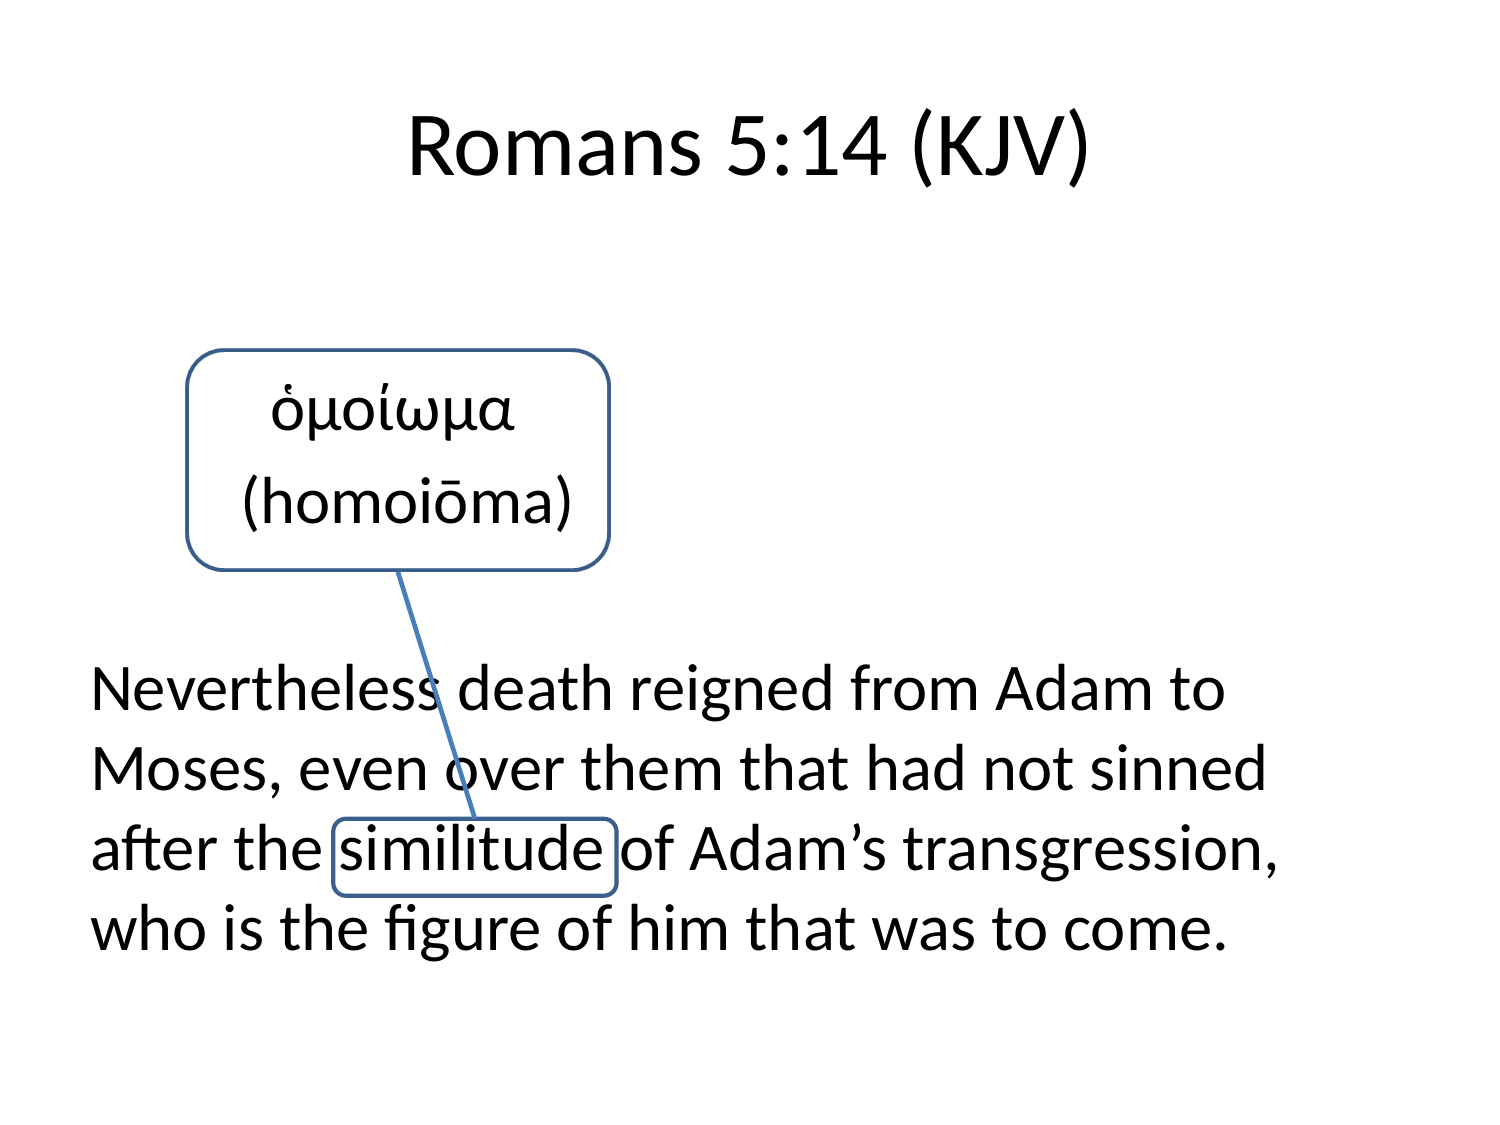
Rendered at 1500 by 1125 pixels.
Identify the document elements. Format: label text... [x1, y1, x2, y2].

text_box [397, 571, 476, 819]
picture [185, 348, 611, 573]
list ὁμοίωμα (homoiōma) Nevertheless death reigned from Adam to Moses, even over them that had not sinned after the similitude of Adam’s transgression, who is the figure of him that was to come. [75, 262, 1425, 1005]
text_box [331, 816, 619, 898]
title Romans 5:14 (KJV) [75, 45, 1425, 233]
